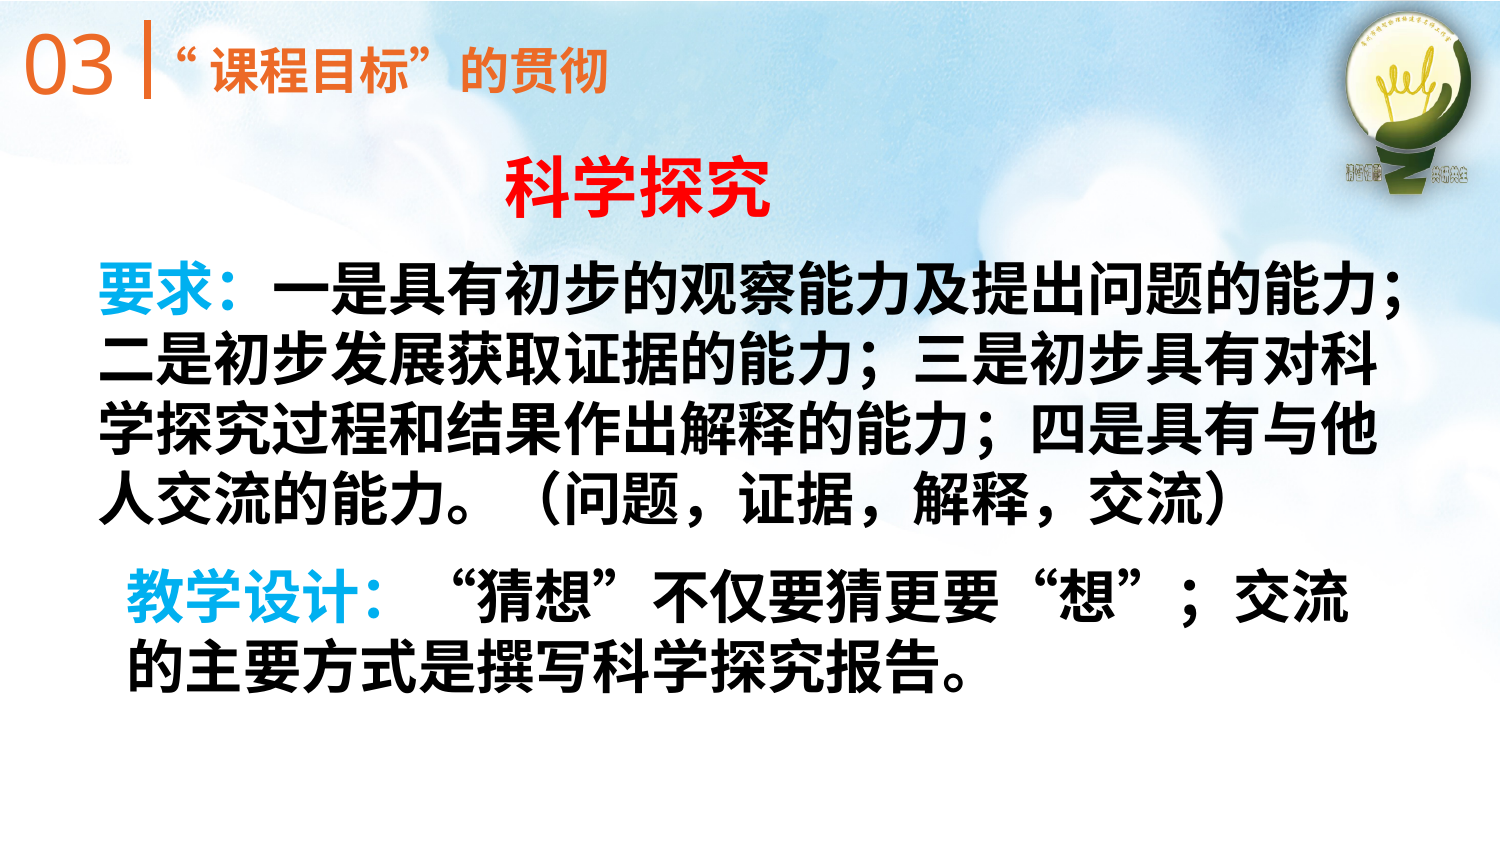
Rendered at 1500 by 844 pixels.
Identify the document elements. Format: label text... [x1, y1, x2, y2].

text_box “课程目标”的贯彻 [132, 32, 624, 107]
text_box 教学设计：“猜想”不仅要猜更要“想”；交流的主要方式是撰写科学探究报告。 [112, 552, 1376, 708]
text_box 要求：一是具有初步的观察能力及提出问题的能力；二是初步发展获取证据的能力；三是初步具有对科学探究过程和结果作出解释的能力；四是具有与他人交流的能力。（问题，证据，解释，交流） [82, 244, 1418, 540]
text_box 03 [7, 3, 132, 119]
text_box 科学探究 [490, 138, 810, 234]
picture [0, 0, 1500, 843]
